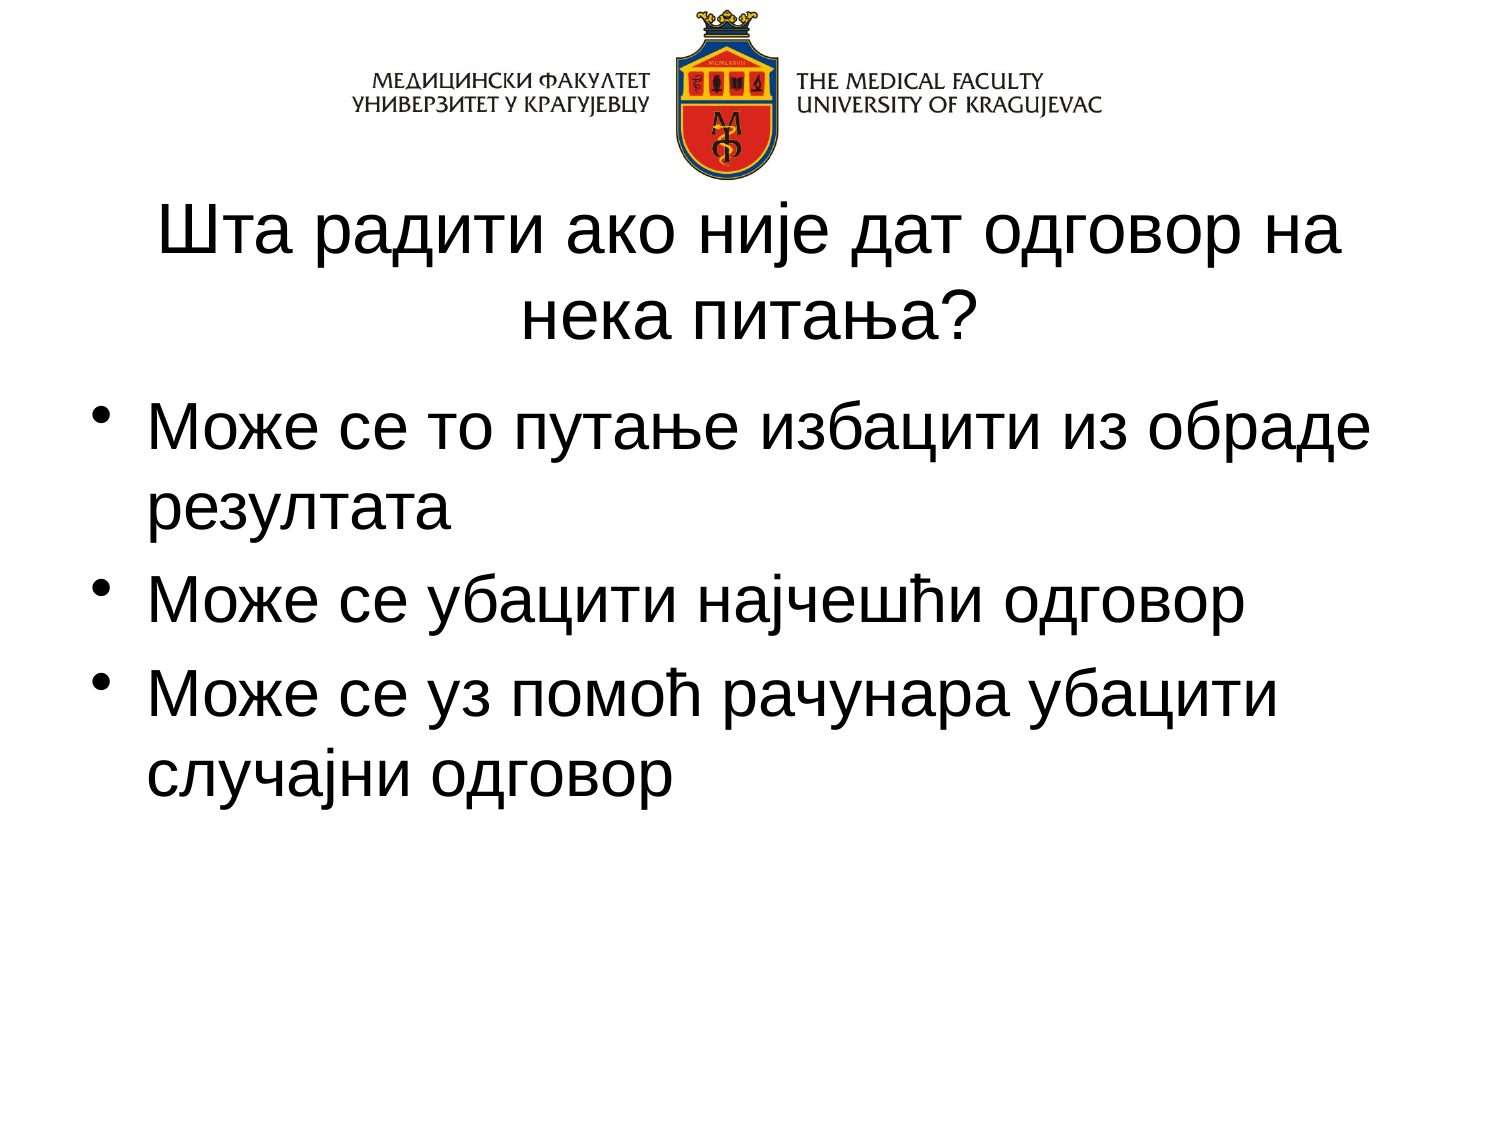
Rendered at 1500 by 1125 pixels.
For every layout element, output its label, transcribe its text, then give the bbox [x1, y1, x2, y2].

title Шта радити ако није дат одговор на нека питања? [74, 173, 1426, 362]
list Може се то путање избацити из обраде резултата Може се убацити најчешћи одговор Може се уз помоћ рачунара убацити случајни одговор [74, 374, 1426, 1118]
picture [328, 0, 1125, 173]
